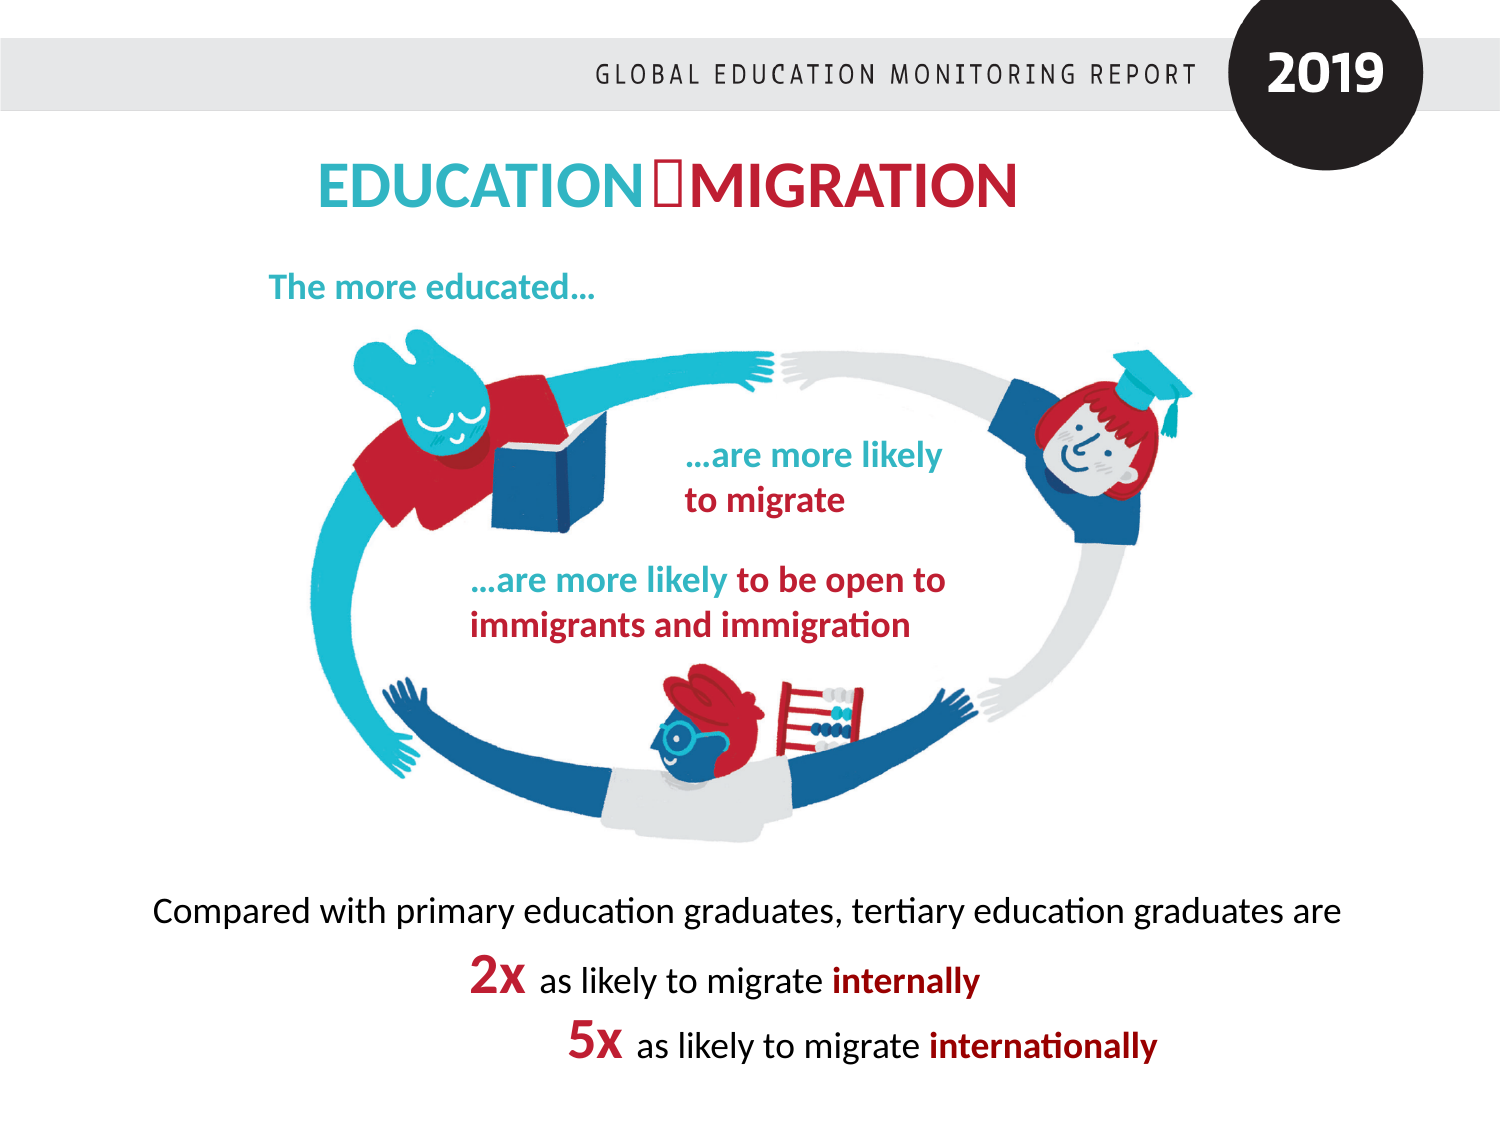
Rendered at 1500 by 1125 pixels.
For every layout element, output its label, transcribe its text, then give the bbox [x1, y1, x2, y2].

picture [0, 0, 1500, 186]
text_box EDUCATION [302, 133, 633, 229]
text_box 2x as likely to migrate internally [455, 927, 1053, 1013]
text_box The more educated… [253, 254, 686, 315]
picture [253, 317, 1208, 852]
text_box MIGRATION [633, 133, 1098, 229]
text_box Compared with primary education graduates, tertiary education graduates are [138, 878, 1406, 939]
text_box 5x as likely to migrate internationally [552, 992, 1246, 1078]
